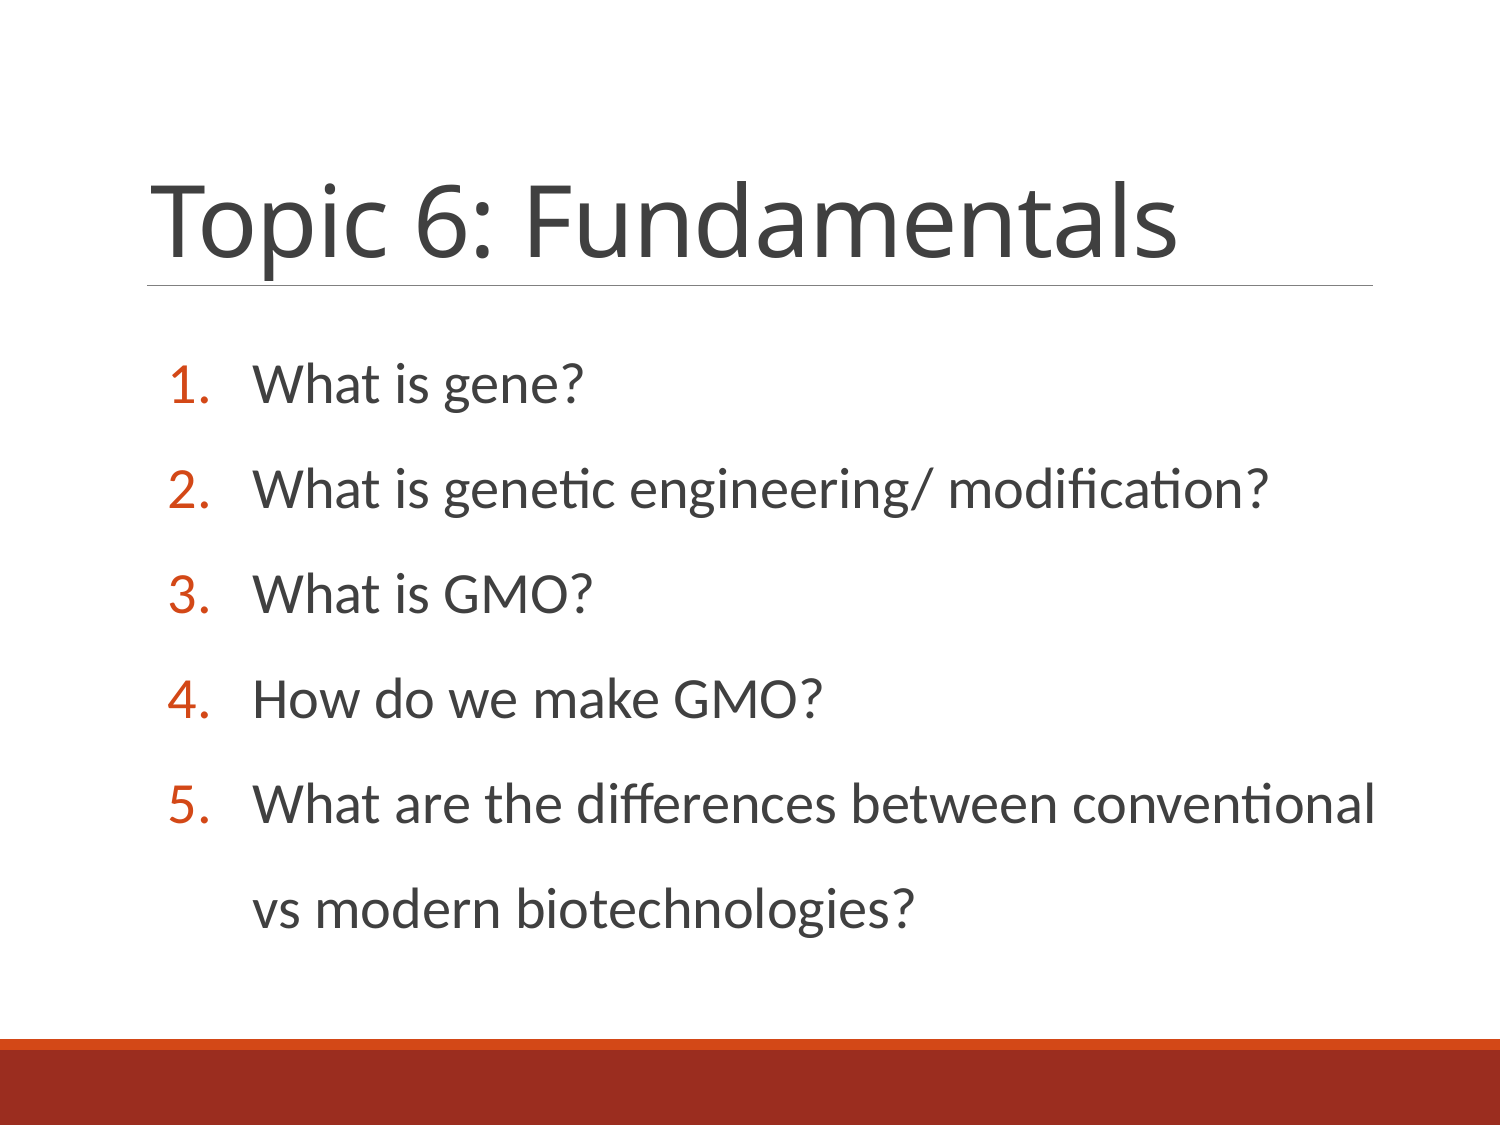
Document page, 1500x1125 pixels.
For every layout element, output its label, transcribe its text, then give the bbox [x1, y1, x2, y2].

title Topic 6: Fundamentals [135, 47, 1373, 285]
list What is gene? What is genetic engineering/ modification? What is GMO? How do we make GMO? What are the differences between conventional vs modern biotechnologies? [135, 302, 1418, 990]
